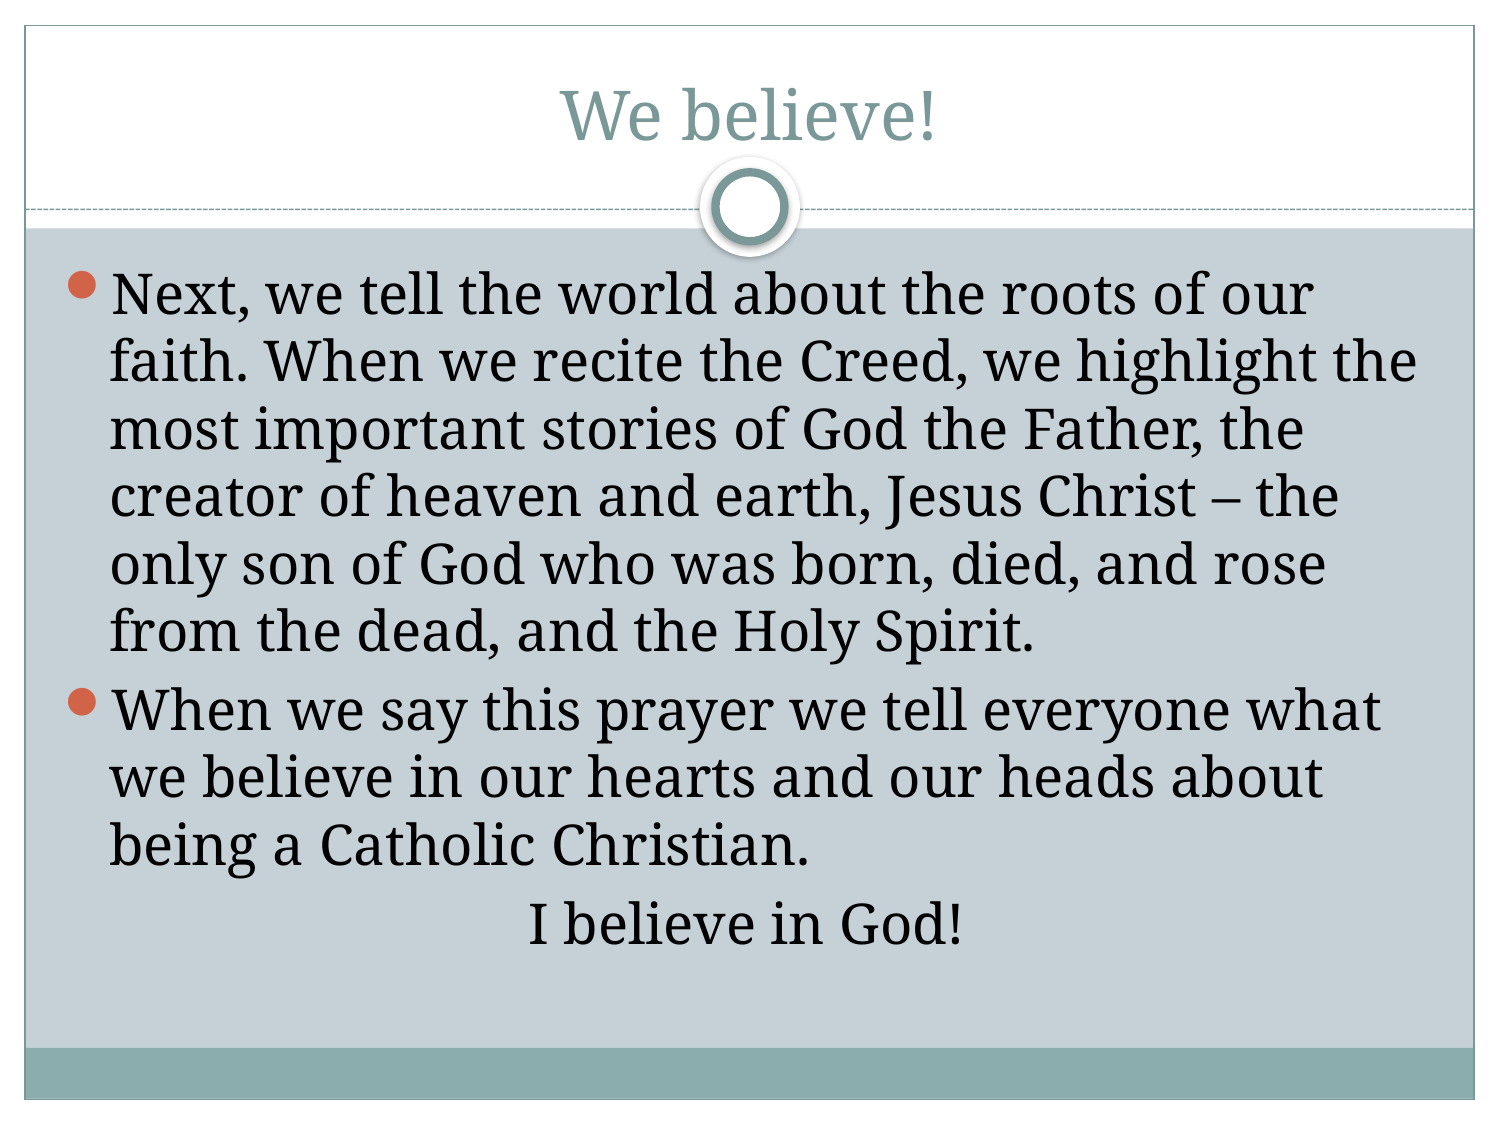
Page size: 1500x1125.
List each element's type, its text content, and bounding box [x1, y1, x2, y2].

title We believe! [49, 37, 1450, 162]
list Next, we tell the world about the roots of our faith. When we recite the Creed, we highlight the most important stories of God the Father, the creator of heaven and earth, Jesus Christ – the only son of God who was born, died, and rose from the dead, and the Holy Spirit. When we say this prayer we tell everyone what we believe in our hearts and our heads about being a Catholic Christian. I believe in God! [49, 250, 1445, 1001]
